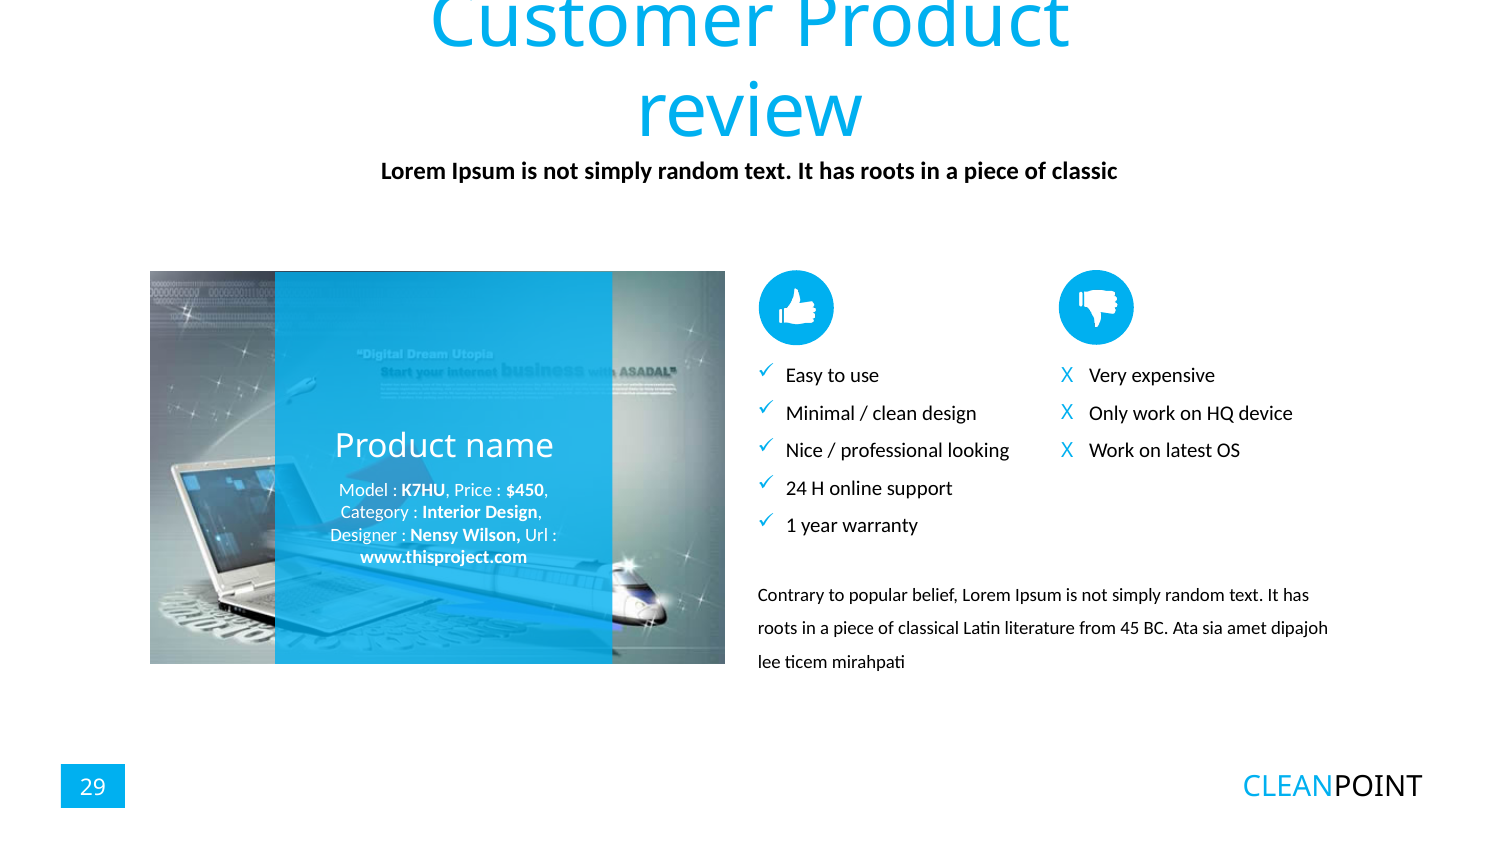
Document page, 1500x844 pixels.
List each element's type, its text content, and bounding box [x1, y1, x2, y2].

text_box Very expensive Only work on HQ device Work on latest OS [1046, 342, 1363, 470]
text_box Easy to use Minimal / clean design Nice / professional looking 24 H online support 1 year warranty [742, 342, 1059, 545]
title Customer Product review [300, 96, 1200, 146]
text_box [1058, 269, 1135, 345]
text_box Lorem Ipsum is not simply random text. It has roots in a piece of classic [149, 146, 1350, 192]
text_box [615, 270, 727, 666]
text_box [758, 269, 835, 346]
text_box Contrary to popular belief, Lorem Ipsum is not simply random text. It has roots in a piece of classical Latin literature from 45 BC. Ata sia amet dipajoh lee ticem mirahpati [743, 563, 1358, 680]
text_box [273, 270, 615, 666]
text_box 29 [59, 762, 127, 810]
text_box [148, 270, 273, 666]
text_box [299, 396, 589, 577]
text_box CLEANPOINT [149, 746, 1438, 810]
